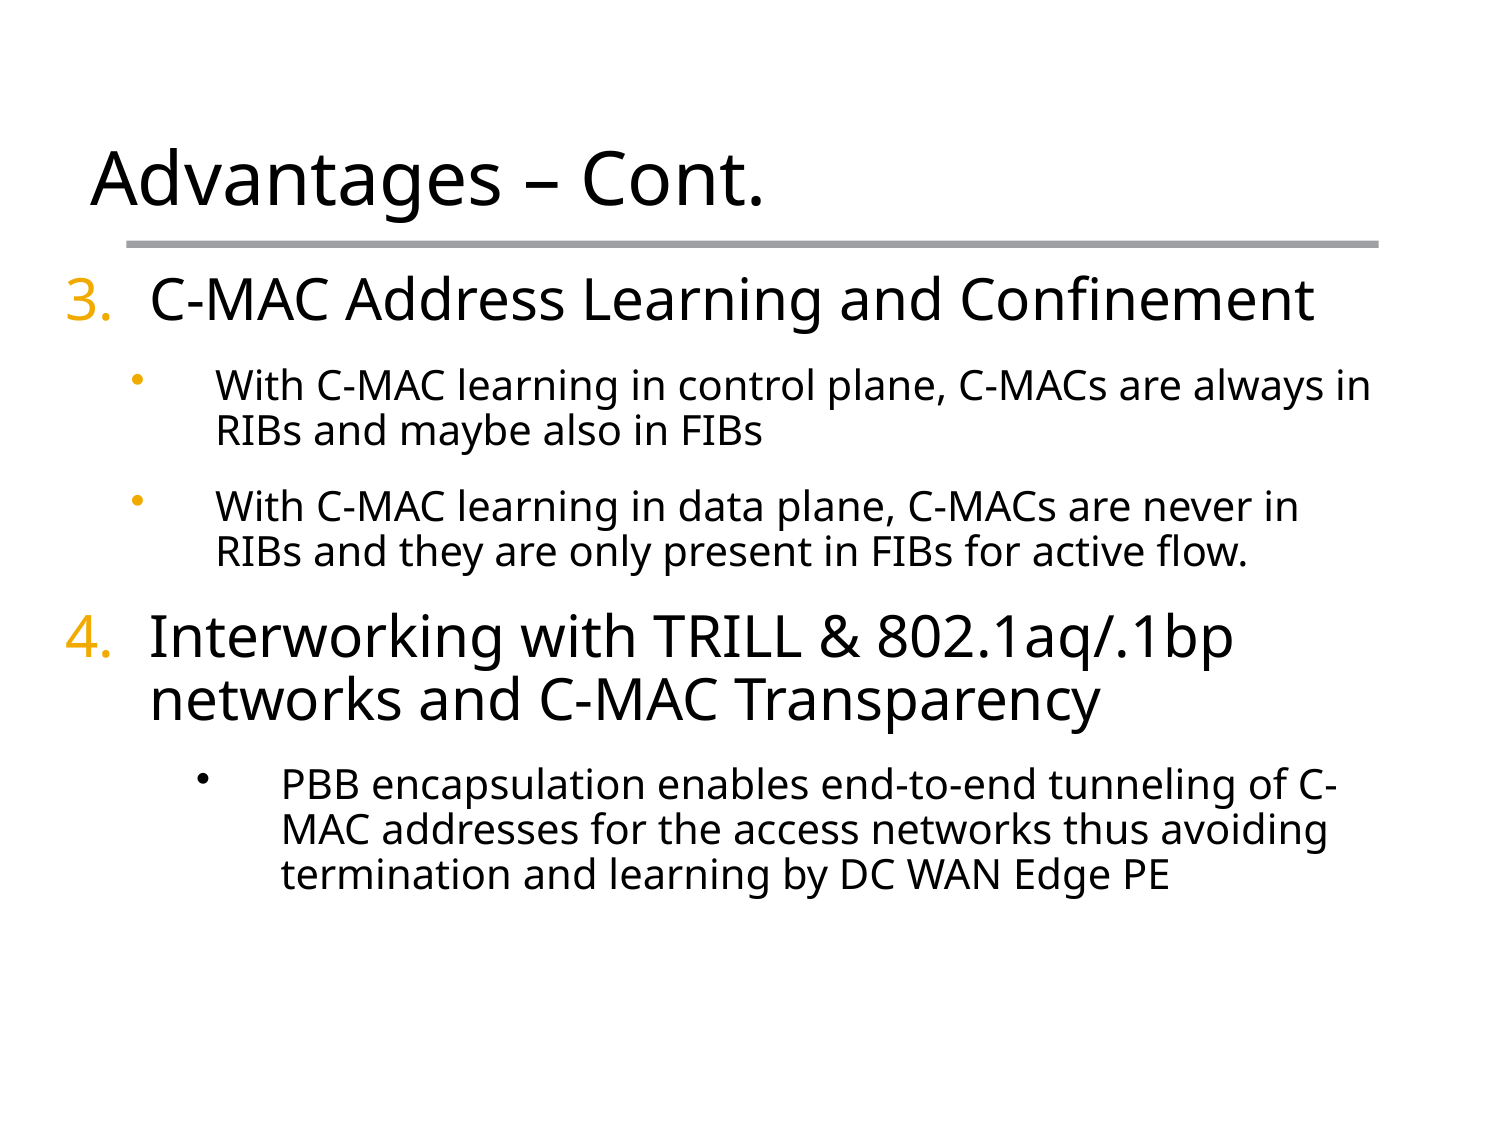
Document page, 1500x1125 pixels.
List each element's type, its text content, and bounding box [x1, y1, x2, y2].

title Advantages – Cont. [74, 97, 1426, 228]
list C-MAC Address Learning and Confinement With C-MAC learning in control plane, C-MACs are always in RIBs and maybe also in FIBs With C-MAC learning in data plane, C-MACs are never in RIBs and they are only present in FIBs for active flow. Interworking with TRILL & 802.1aq/.1bp networks and C-MAC Transparency PBB encapsulation enables end-to-end tunneling of C-MAC addresses for the access networks thus avoiding termination and learning by DC WAN Edge PE [49, 262, 1401, 976]
